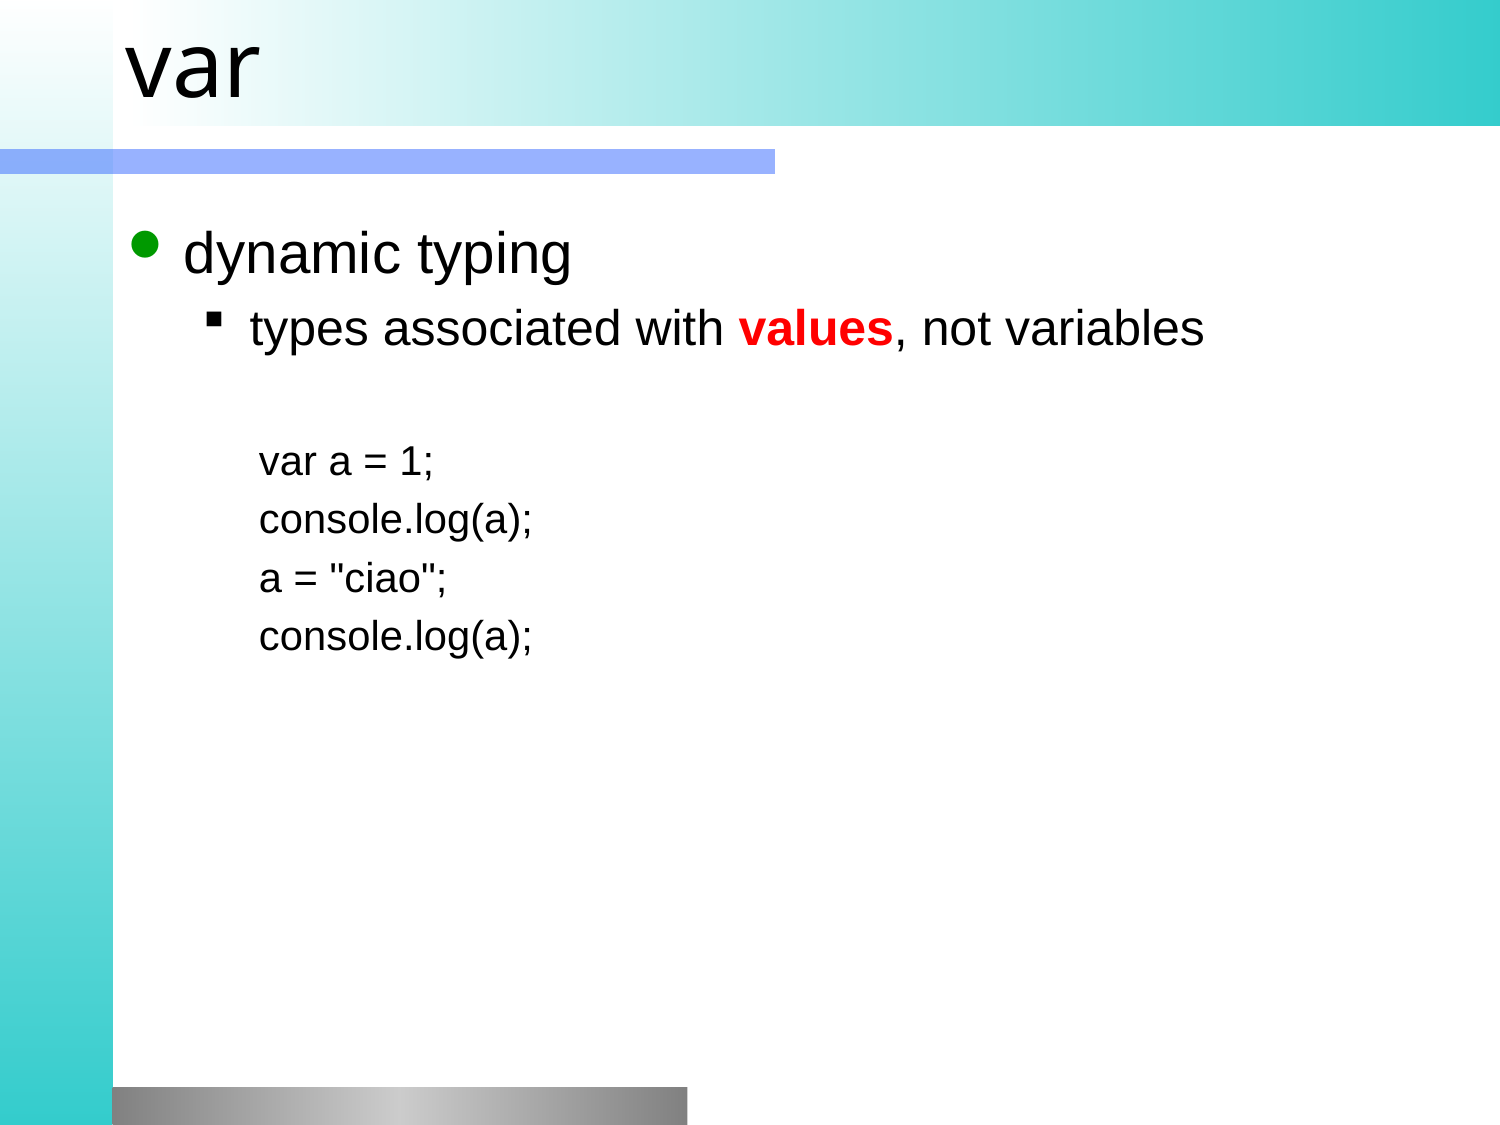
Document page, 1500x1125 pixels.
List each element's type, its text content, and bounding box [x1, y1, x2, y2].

list dynamic typing types associated with values, not variables var a = 1; console.log(a); a = "ciao"; console.log(a); [112, 207, 1388, 1073]
title var [110, 0, 1424, 126]
